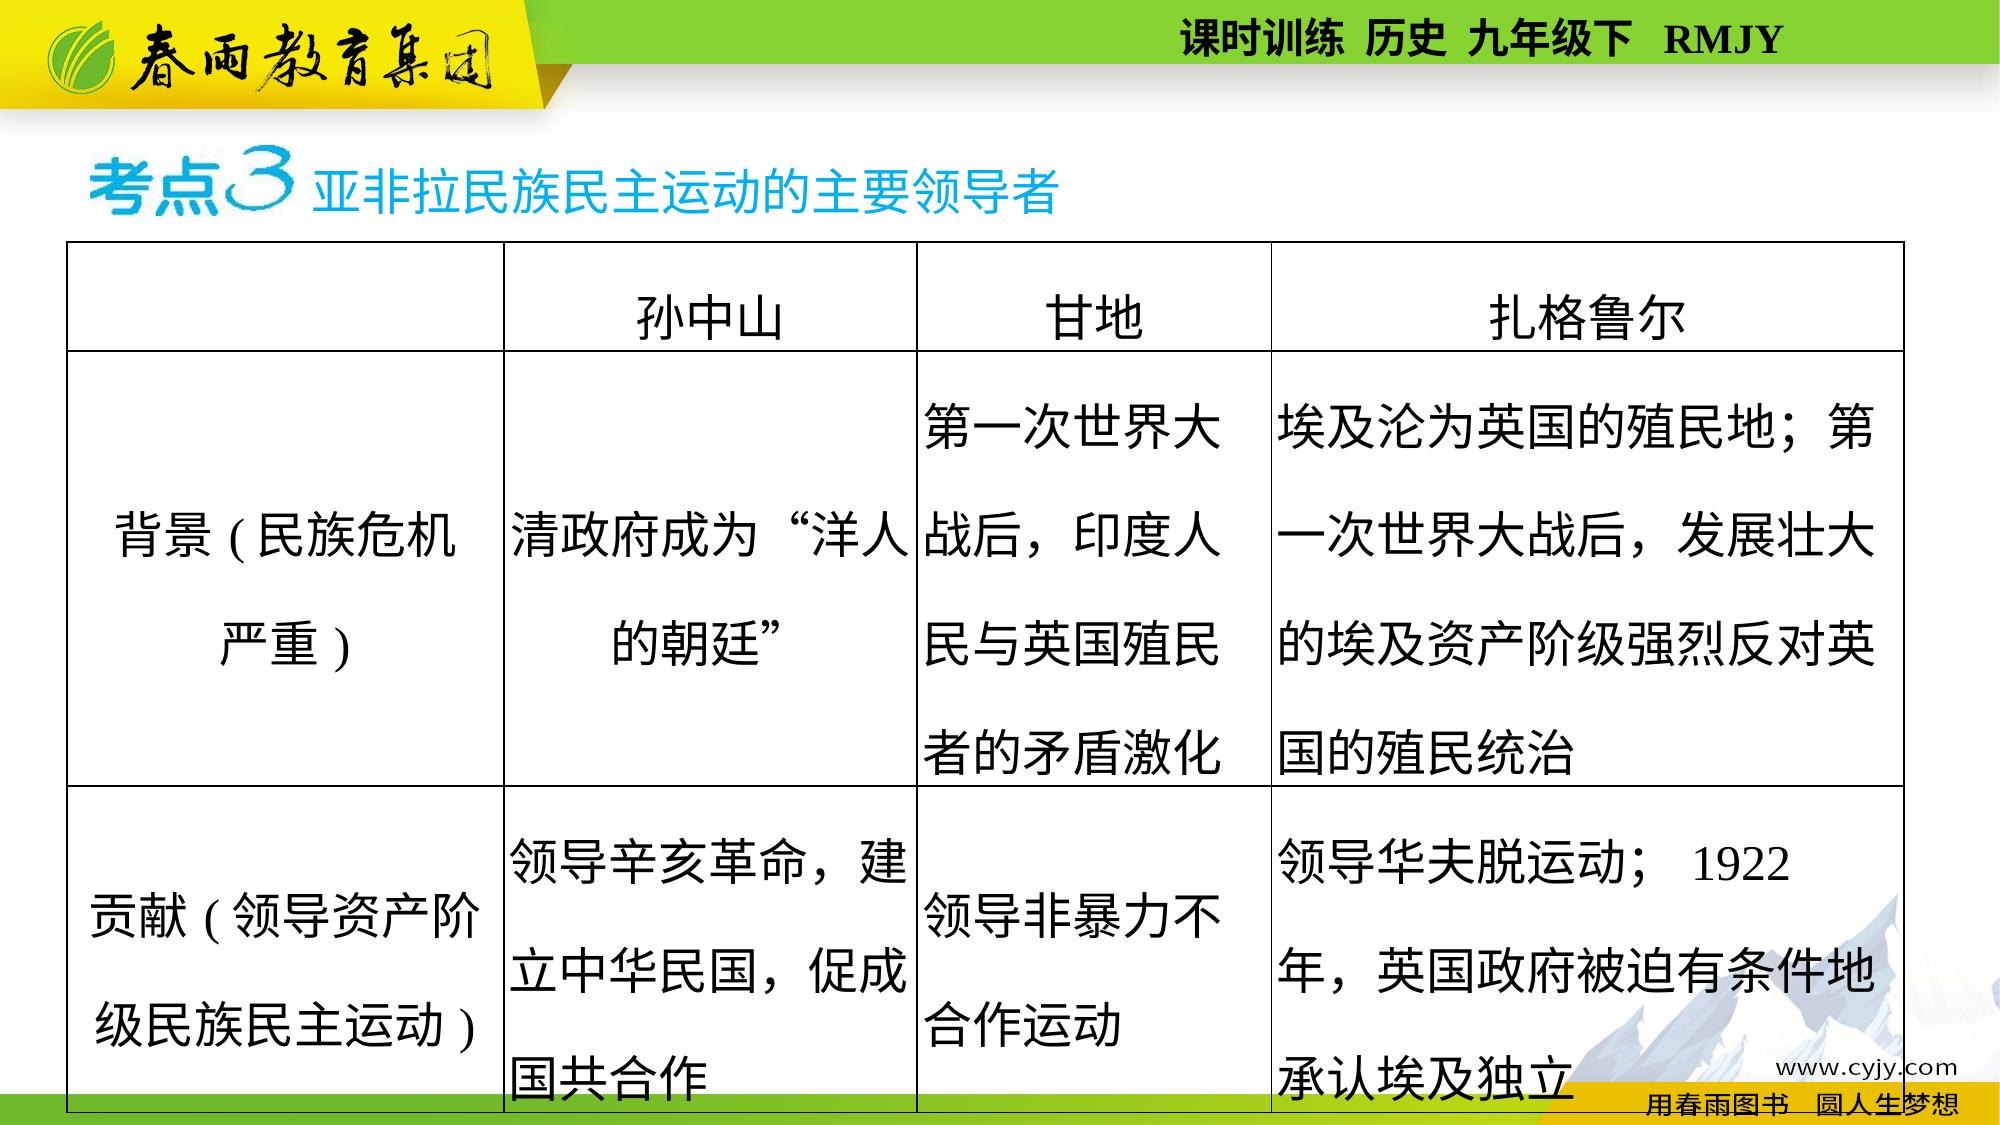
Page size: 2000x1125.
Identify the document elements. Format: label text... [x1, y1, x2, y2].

table_header [68, 243, 503, 350]
table_header 扎格鲁尔 [1272, 243, 1903, 350]
table_cell 埃及沦为英国的殖民地；第一次世界大战后，发展壮大的埃及资产阶级强烈反对英国的殖民统治 [1272, 352, 1903, 785]
table_cell 第一次世界大战后，印度人民与英国殖民者的矛盾激化 [918, 352, 1271, 785]
table_cell 领导非暴力不合作运动 [918, 787, 1271, 1112]
table_header 孙中山 [505, 243, 916, 350]
list 亚非拉民族民主运动的主要领导者 [59, 122, 1944, 217]
table_header 甘地 [918, 243, 1271, 350]
table_cell 领导华夫脱运动；1922年，英国政府被迫有条件地承认埃及独立 [1272, 787, 1903, 1112]
table_cell 背景(民族危机 严重) [68, 352, 503, 785]
table_cell 贡献(领导资产阶级民族民主运动) [68, 787, 503, 1112]
picture [0, 0, 2000, 1125]
table_cell 领导辛亥革命，建立中华民国，促成国共合作 [505, 787, 916, 1112]
table_cell 清政府成为“洋人的朝廷” [505, 352, 916, 785]
